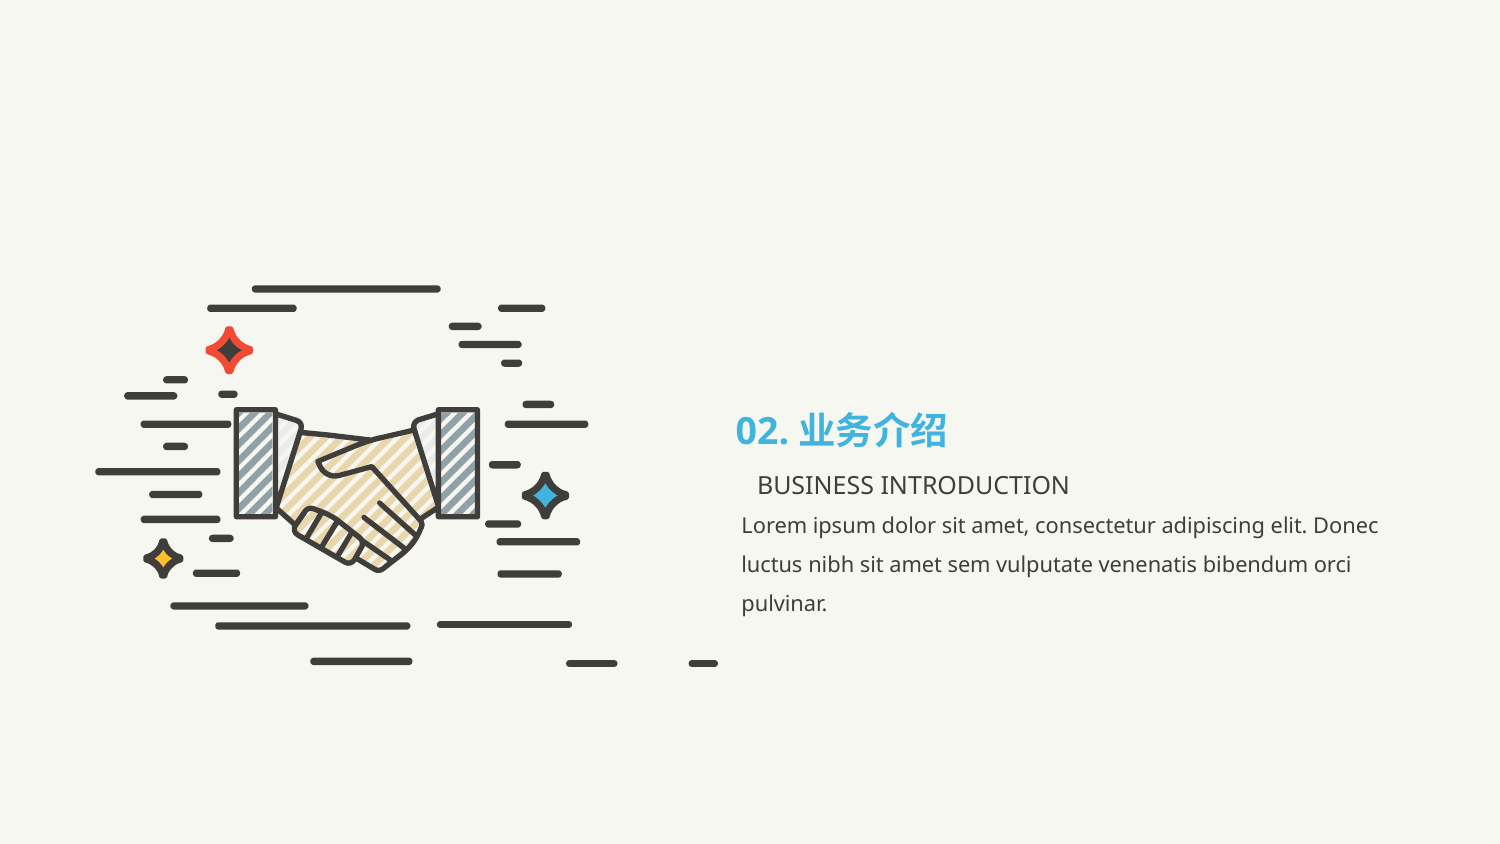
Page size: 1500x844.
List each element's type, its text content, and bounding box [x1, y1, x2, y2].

text_box [208, 534, 233, 543]
text_box [140, 515, 221, 524]
text_box [498, 304, 546, 312]
text_box [149, 490, 203, 499]
text_box [310, 657, 413, 666]
text_box [170, 602, 309, 610]
text_box [534, 484, 557, 507]
text_box [192, 569, 240, 577]
text_box [485, 520, 522, 528]
text_box [488, 461, 521, 469]
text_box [233, 407, 481, 574]
text_box [215, 622, 411, 630]
text_box [521, 471, 570, 520]
text_box [95, 468, 221, 476]
text_box 02.业务介绍 [720, 399, 964, 460]
text_box [124, 392, 178, 400]
text_box [504, 420, 589, 428]
text_box [218, 339, 240, 361]
text_box [522, 400, 555, 409]
text_box [207, 304, 297, 312]
text_box [140, 420, 232, 428]
text_box [497, 570, 562, 578]
text_box [143, 538, 184, 579]
text_box [205, 326, 254, 375]
text_box [251, 285, 441, 293]
text_box Lorem ipsum dolor sit amet, consectetur adipiscing elit. Donec luctus nibh sit amet sem vulputate venenatis bibendum orci pulvinar. [726, 490, 1400, 624]
text_box [156, 551, 171, 566]
text_box [448, 322, 482, 331]
text_box [458, 340, 522, 349]
text_box [501, 359, 523, 367]
text_box [163, 376, 188, 384]
text_box [218, 390, 238, 398]
text_box BUSINESS INTRODUCTION [742, 462, 1086, 507]
text_box [163, 442, 188, 451]
text_box [496, 538, 581, 546]
